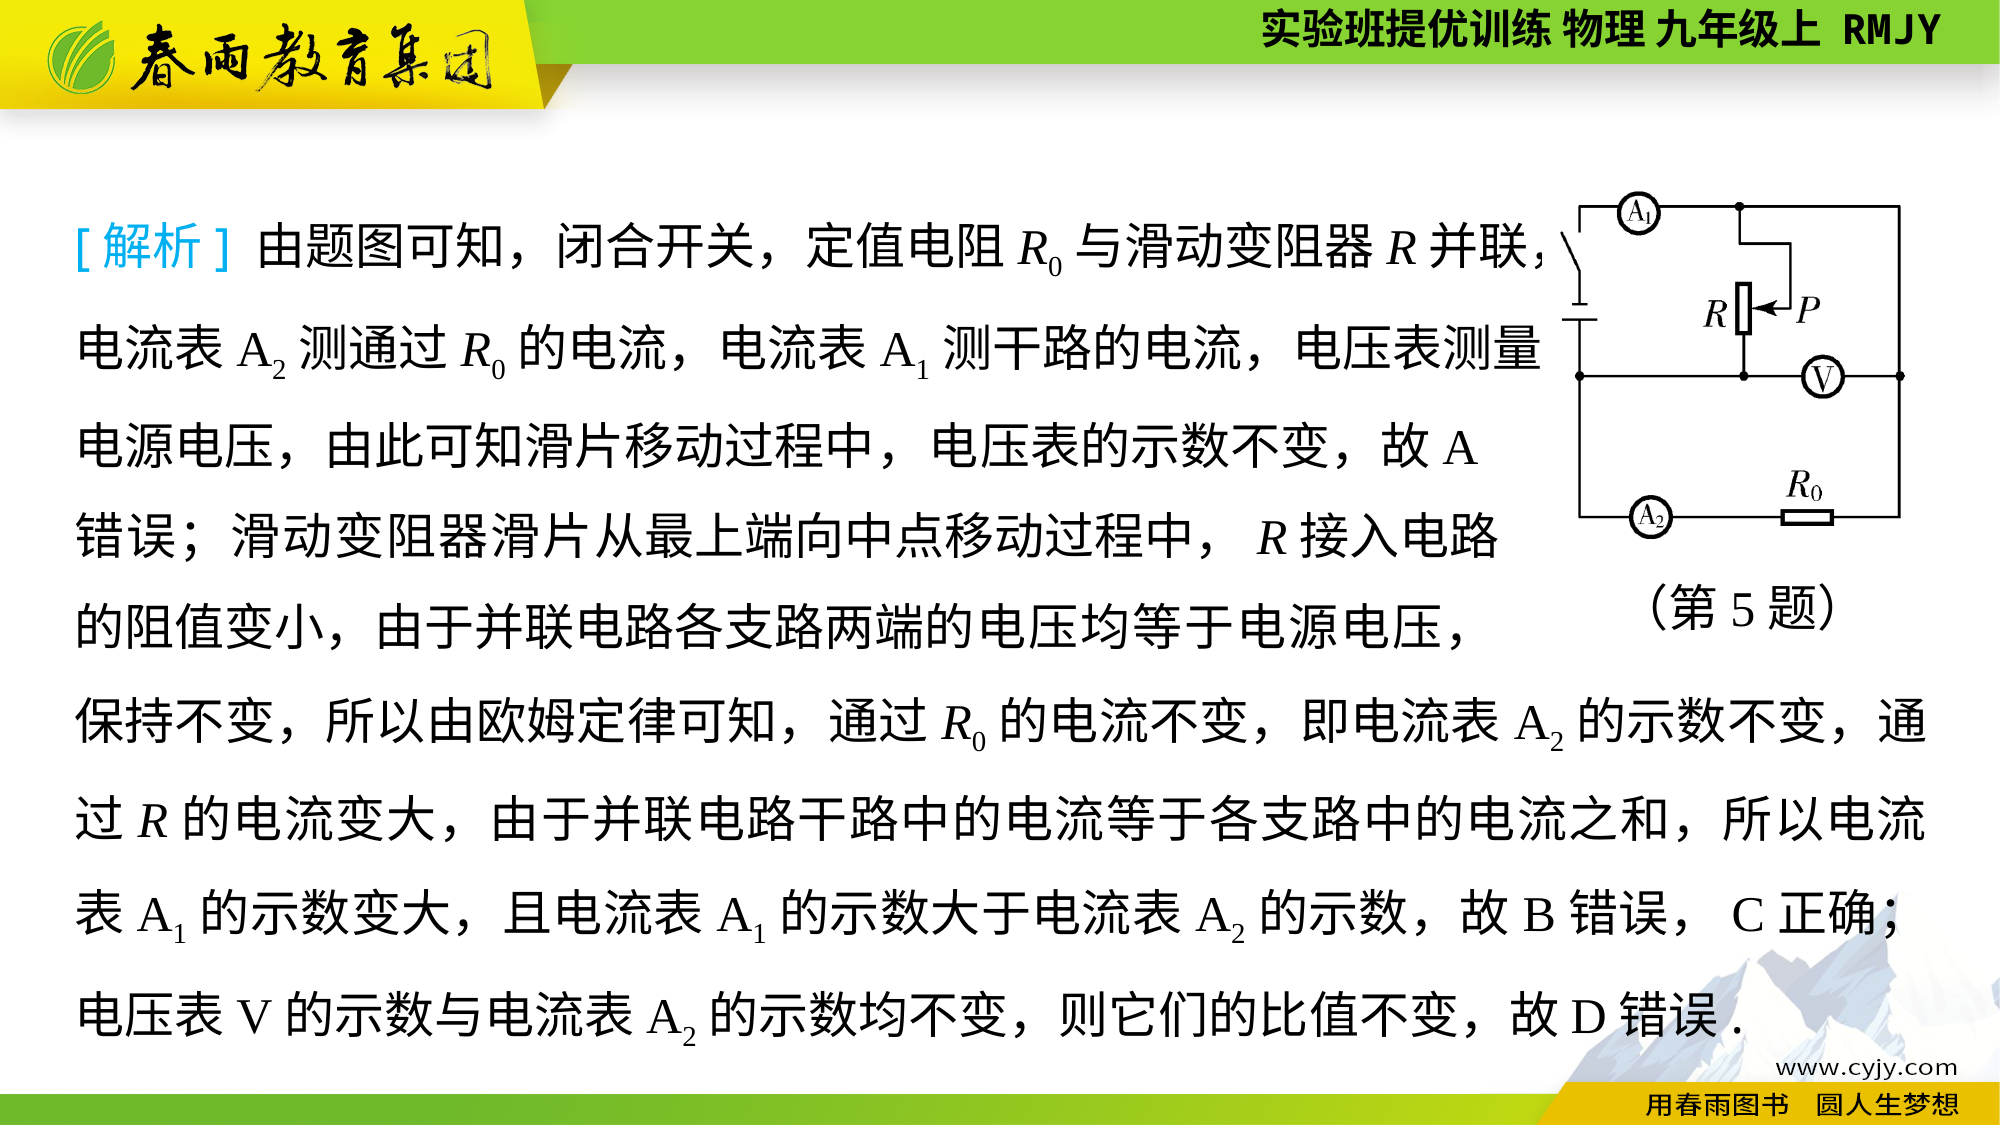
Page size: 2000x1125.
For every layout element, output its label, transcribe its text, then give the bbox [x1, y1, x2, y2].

text_box （第5题） [1603, 550, 1883, 644]
picture [0, 0, 2000, 1125]
list [解析] 由题图可知，闭合开关，定值电阻R0与滑动变阻器R并联， 电流表A2测通过R0的电流，电流表A1测干路的电流，电压表测量 电源电压，由此可知滑片移动过程中，电压表的示数不变，故A 错误；滑动变阻器滑片从最上端向中点移动过程中，R接入电路 的阻值变小，由于并联电路各支路两端的电压均等于电源电压， 保持不变，所以由欧姆定律可知，通过R0的电流不变，即电流表A2的示数不变，通过R的电流变大，由于并联电路干路中的电流等于各支路中的电流之和，所以电流表A1的示数变大，且电流表A1的示数大于电流表A2的示数，故B错误，C正确；电压表V的示数与电流表A2的示数均不变，则它们的比值不变，故D错误. [59, 172, 1944, 1006]
